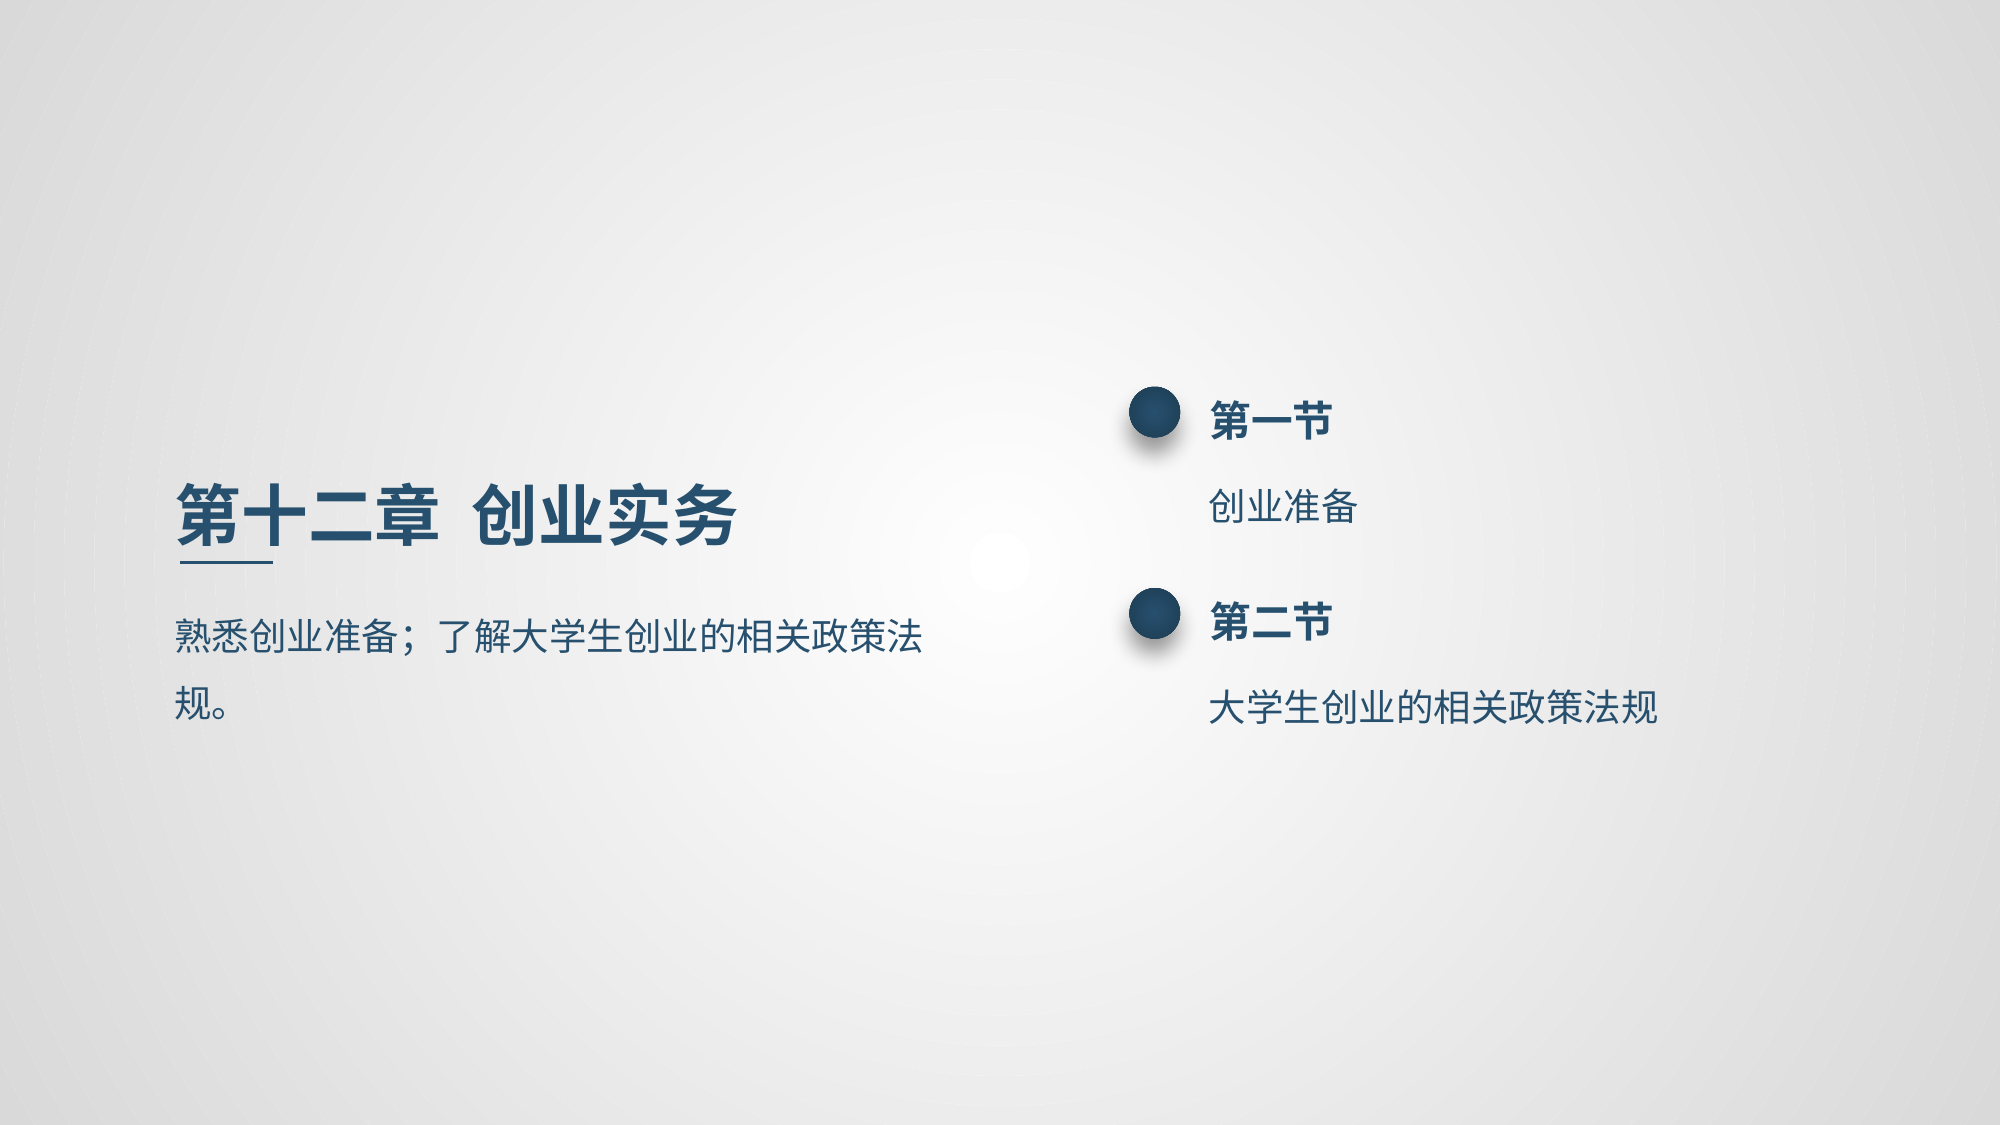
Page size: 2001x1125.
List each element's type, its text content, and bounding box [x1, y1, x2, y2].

text_box 熟悉创业准备；了解大学生创业的相关政策法规。 [159, 582, 961, 733]
text_box 第十二章 创业实务 [159, 466, 1069, 562]
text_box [1129, 588, 1840, 737]
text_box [1129, 386, 1867, 536]
